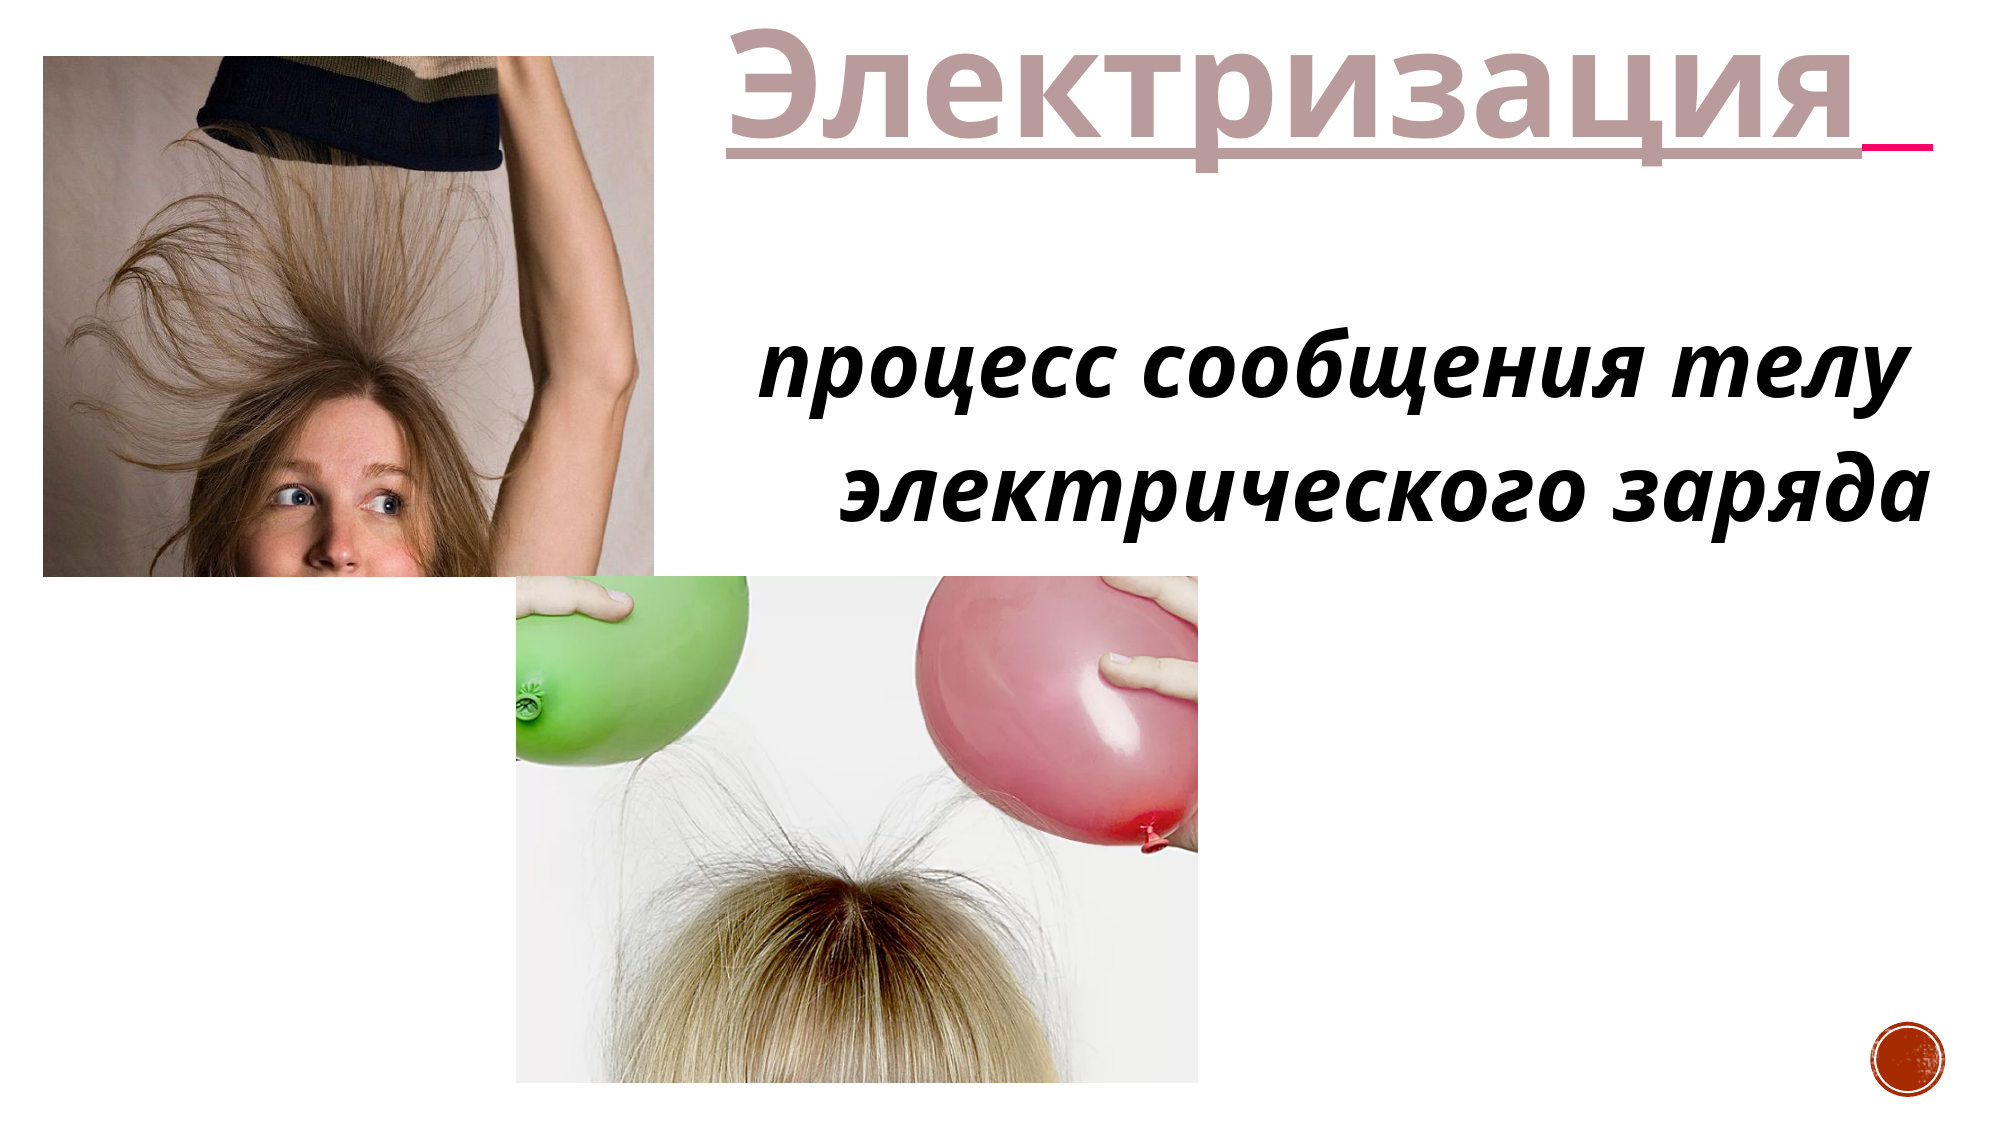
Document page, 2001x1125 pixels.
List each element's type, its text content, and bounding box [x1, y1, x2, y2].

list Электризация процесс сообщения телу электрического заряда [0, 0, 1949, 968]
picture [43, 56, 1198, 1083]
